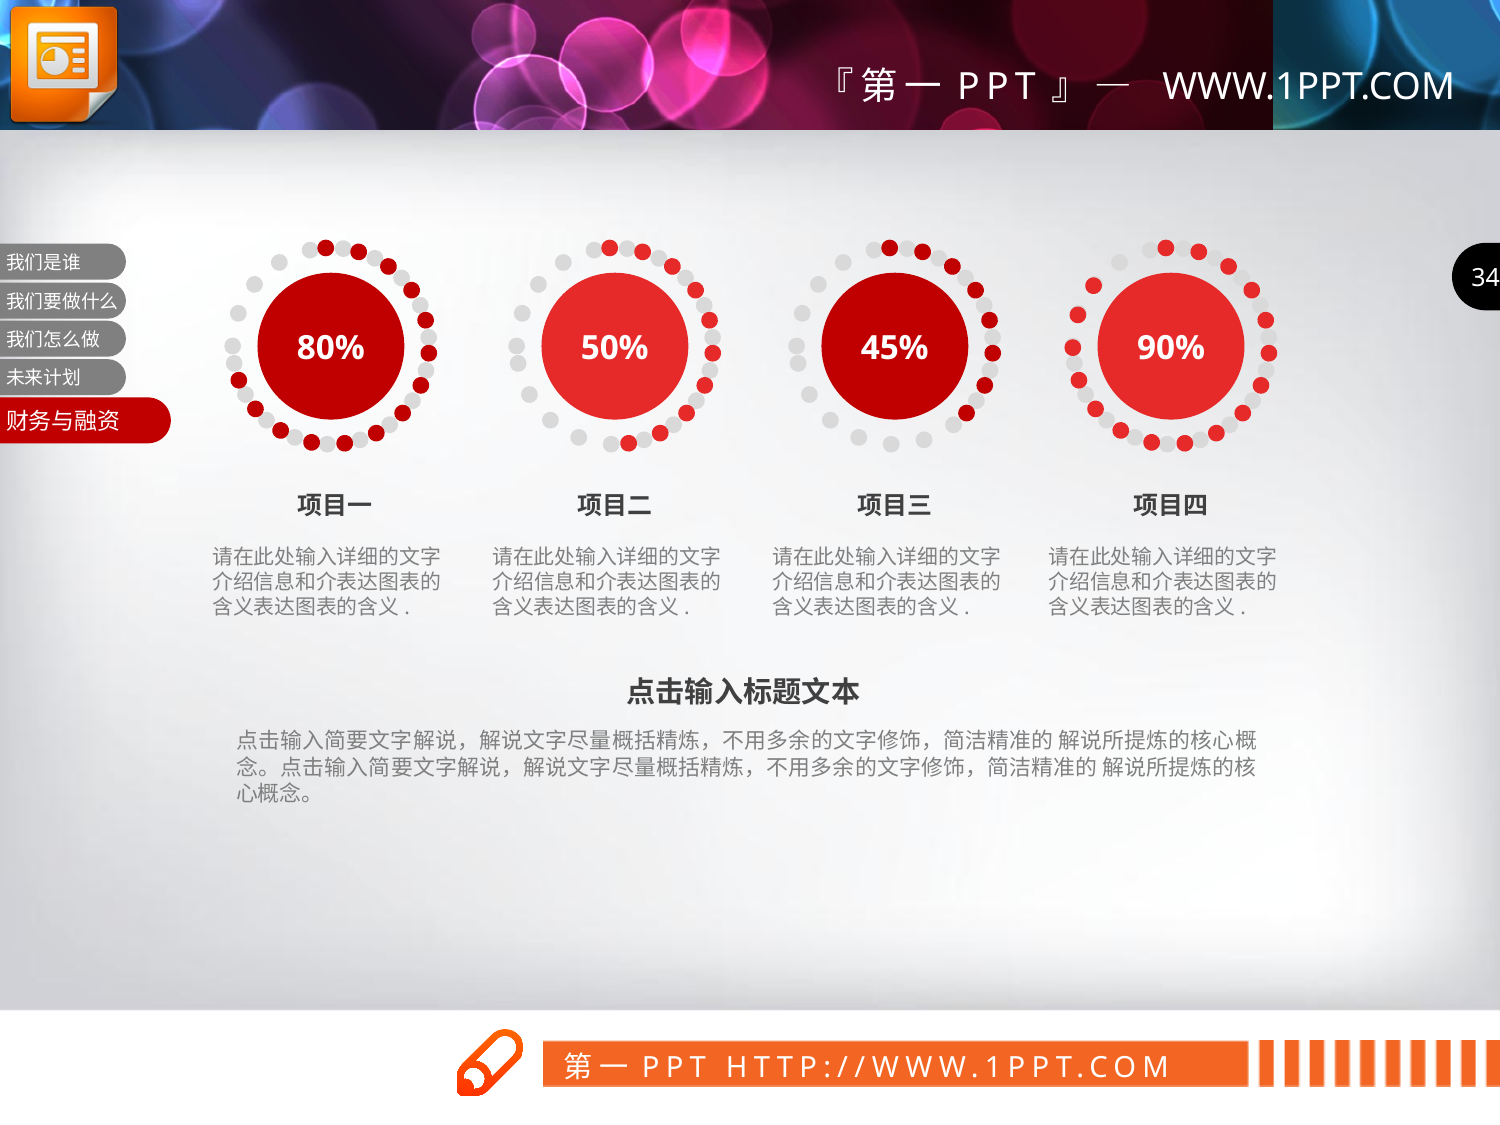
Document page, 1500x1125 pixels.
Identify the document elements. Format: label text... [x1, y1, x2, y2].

text_box [889, 247, 994, 424]
picture [0, 0, 1500, 1012]
text_box 我们是谁 [0, 243, 144, 280]
text_box 未来计划 [0, 359, 144, 396]
text_box 34 [1456, 243, 1500, 311]
text_box 项目二 请在此处输入详细的文字介绍信息和介表达图表的含义表达图表的含义. [477, 481, 752, 627]
text_box [236, 247, 430, 445]
text_box 我们要做什么 [0, 282, 144, 319]
text_box 点击输入标题文本 [626, 672, 884, 708]
text_box [1072, 247, 1270, 445]
text_box 财务与融资 [0, 399, 207, 442]
picture [543, 1040, 1500, 1087]
text_box 50% [541, 272, 614, 420]
text_box 我们怎么做 [0, 320, 144, 357]
text_box [796, 248, 955, 445]
text_box [1451, 260, 1456, 293]
text_box 45% [821, 272, 939, 420]
text_box [603, 247, 714, 445]
text_box [1097, 248, 1167, 296]
text_box [516, 248, 610, 444]
text_box 点击输入简要文字解说，解说文字尽量概括精炼，不用多余的文字修饰，简洁精准的 解说所提炼的核心概念。点击输入简要文字解说，解说文字尽量概括精炼，不用多余的文字修饰，简洁精准的 解说所提炼的核心概念。 [236, 727, 1257, 806]
text_box 80% [257, 272, 330, 366]
text_box [232, 248, 326, 373]
text_box 90% [1116, 272, 1170, 344]
text_box 项目四 请在此处输入详细的文字介绍信息和介表达图表的含义表达图表的含义. [1033, 481, 1309, 627]
text_box 项目一 请在此处输入详细的文字介绍信息和介表达图表的含义表达图表的含义. [197, 481, 472, 627]
text_box 项目三 请在此处输入详细的文字介绍信息和介表达图表的含义表达图表的含义. [757, 481, 1032, 627]
